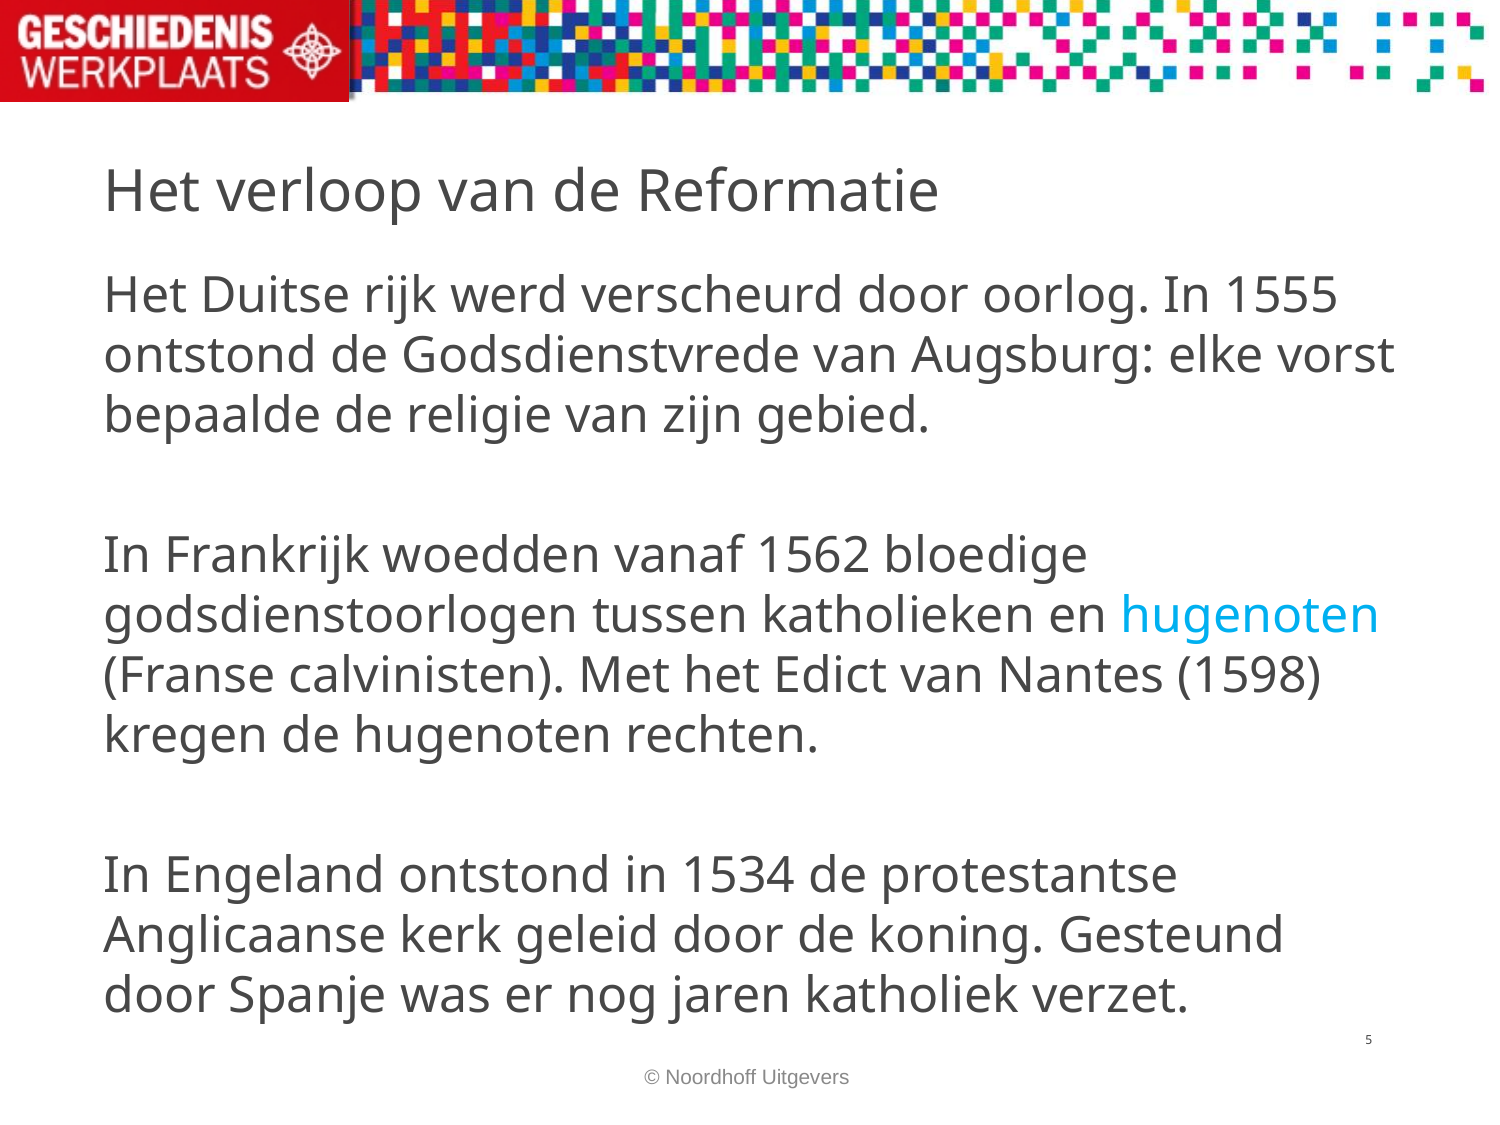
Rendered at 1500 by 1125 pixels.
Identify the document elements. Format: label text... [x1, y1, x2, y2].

picture [0, 0, 1500, 1125]
slide_number 5 [1325, 1025, 1388, 1063]
list Het Duitse rijk werd verscheurd door oorlog. In 1555 ontstond de Godsdienstvrede van Augsburg: elke vorst bepaalde de religie van zijn gebied. In Frankrijk woedden vanaf 1562 bloedige godsdienstoorlogen tussen katholieken en hugenoten (Franse calvinisten). Met het Edict van Nantes (1598) kregen de hugenoten rechten. In Engeland ontstond in 1534 de protestantse Anglicaanse kerk geleid door de koning. Gesteund door Spanje was er nog jaren katholiek verzet. [103, 255, 1424, 941]
text_box © Noordhoff Uitgevers [512, 1045, 988, 1106]
title Het verloop van de Reformatie [103, 145, 1401, 256]
